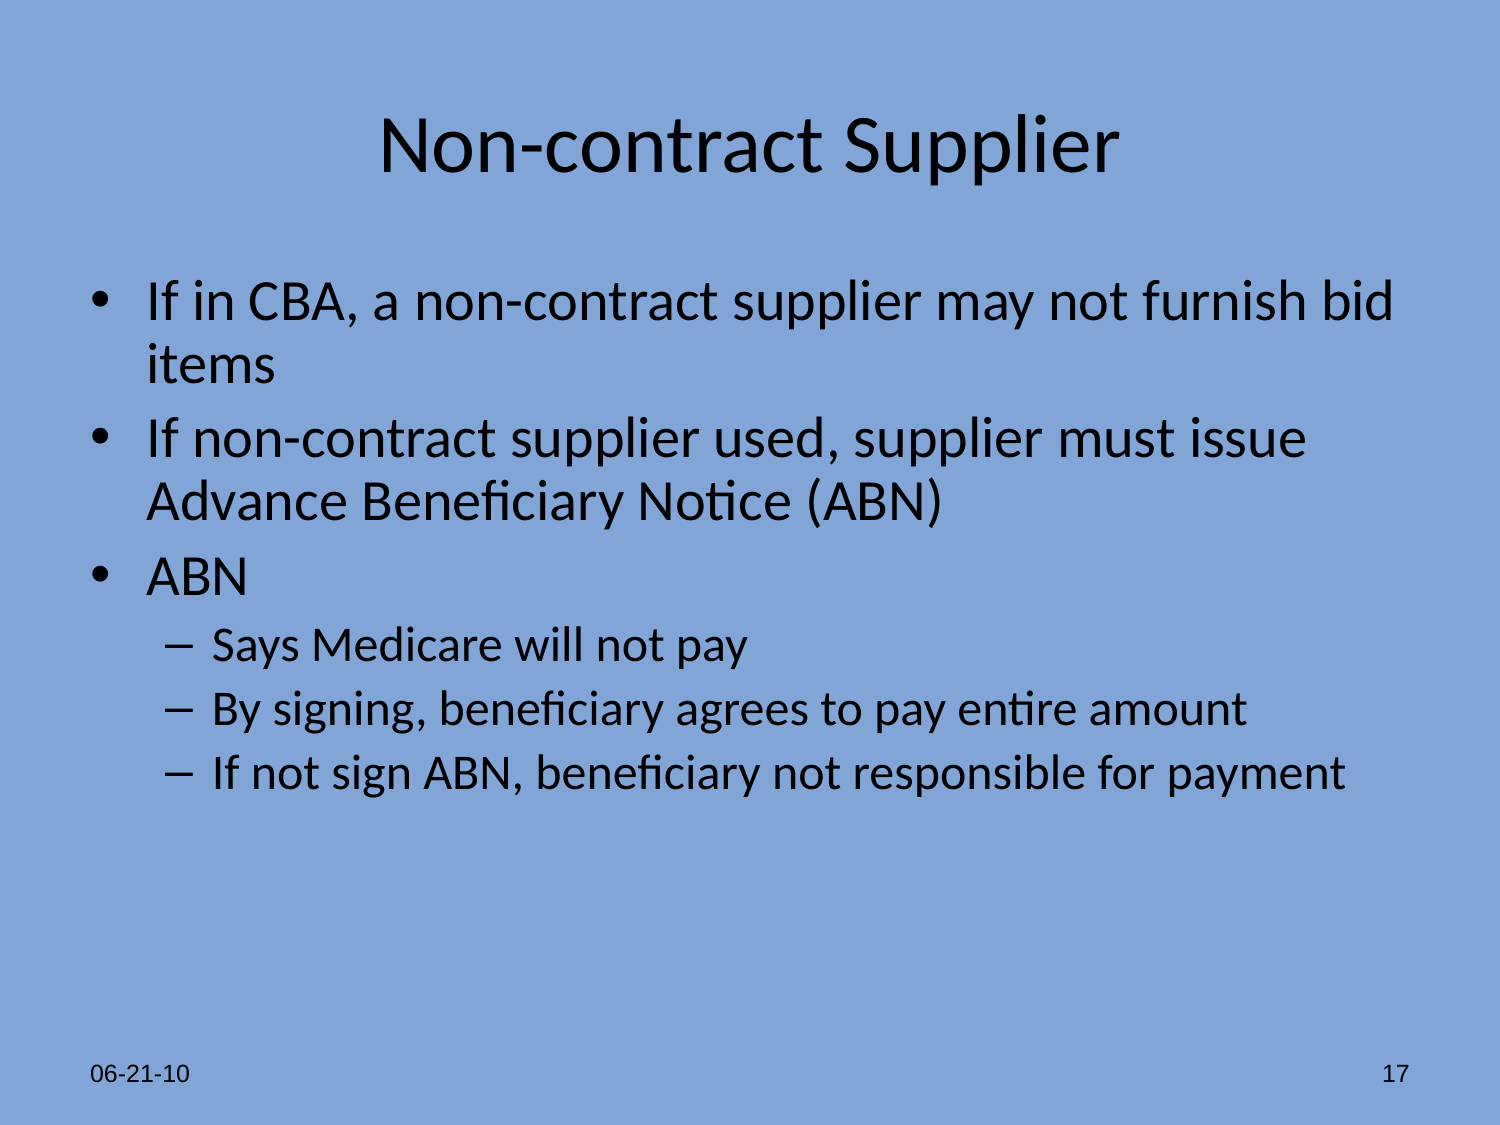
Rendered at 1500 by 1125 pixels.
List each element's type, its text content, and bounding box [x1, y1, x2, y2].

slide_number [75, 1042, 425, 1103]
title Non-contract Supplier [74, 44, 1426, 233]
slide_number 17 [1074, 1042, 1425, 1103]
list If in CBA, a non-contract supplier may not furnish bid items If non-contract supplier used, supplier must issue Advance Beneficiary Notice (ABN) ABN Says Medicare will not pay By signing, beneficiary agrees to pay entire amount If not sign ABN, beneficiary not responsible for payment [74, 262, 1426, 1006]
